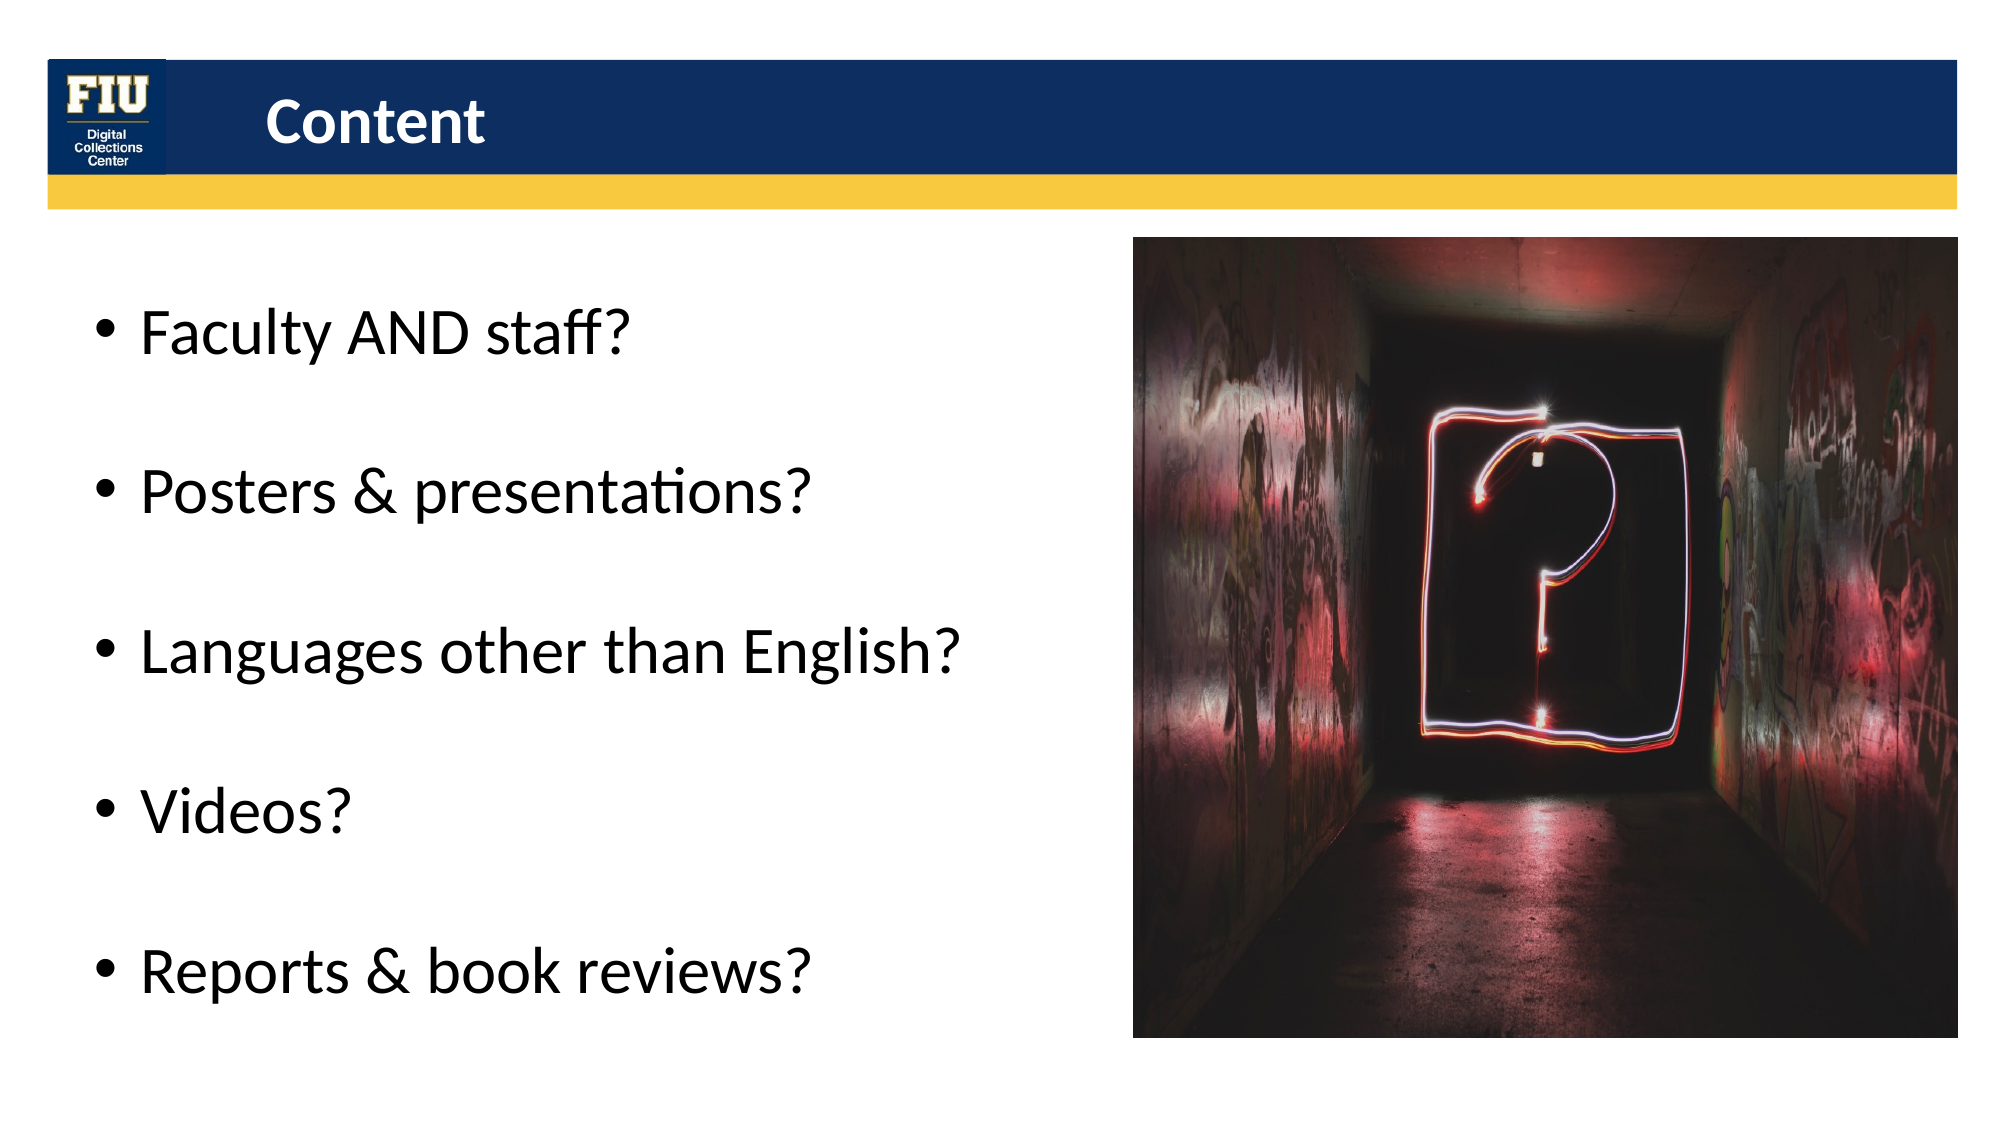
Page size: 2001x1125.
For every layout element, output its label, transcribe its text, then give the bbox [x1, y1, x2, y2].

picture [49, 59, 166, 177]
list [1133, 237, 1958, 1038]
text_box [47, 174, 1958, 210]
title [166, 59, 1958, 174]
text_box Faculty AND staff? Posters & presentations? Languages other than English? Videos? Reports & book reviews? [79, 280, 1003, 1015]
text_box Content [251, 69, 1522, 164]
